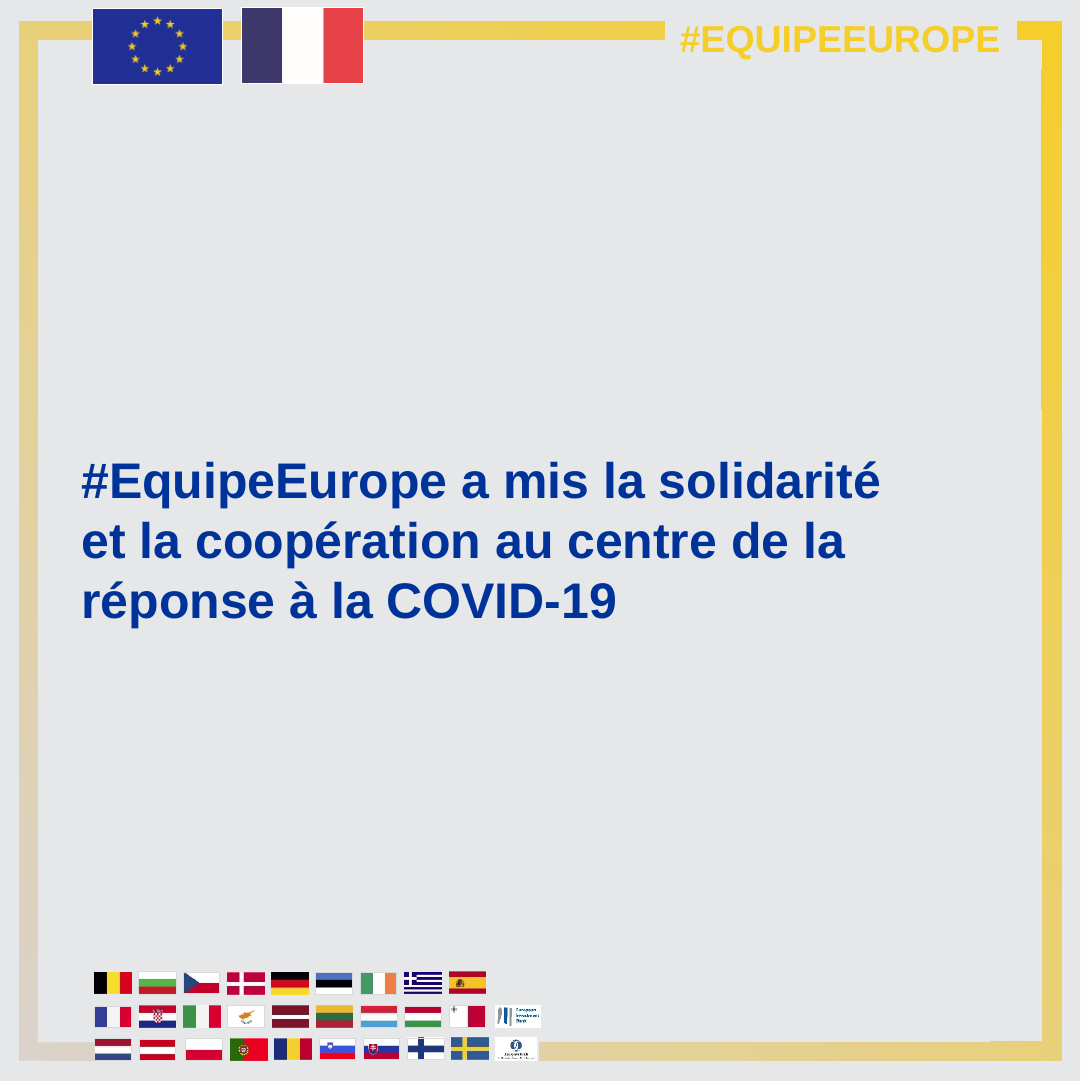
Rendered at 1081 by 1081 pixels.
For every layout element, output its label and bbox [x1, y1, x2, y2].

text_box [92, 8, 541, 1061]
picture [0, 0, 1081, 1081]
